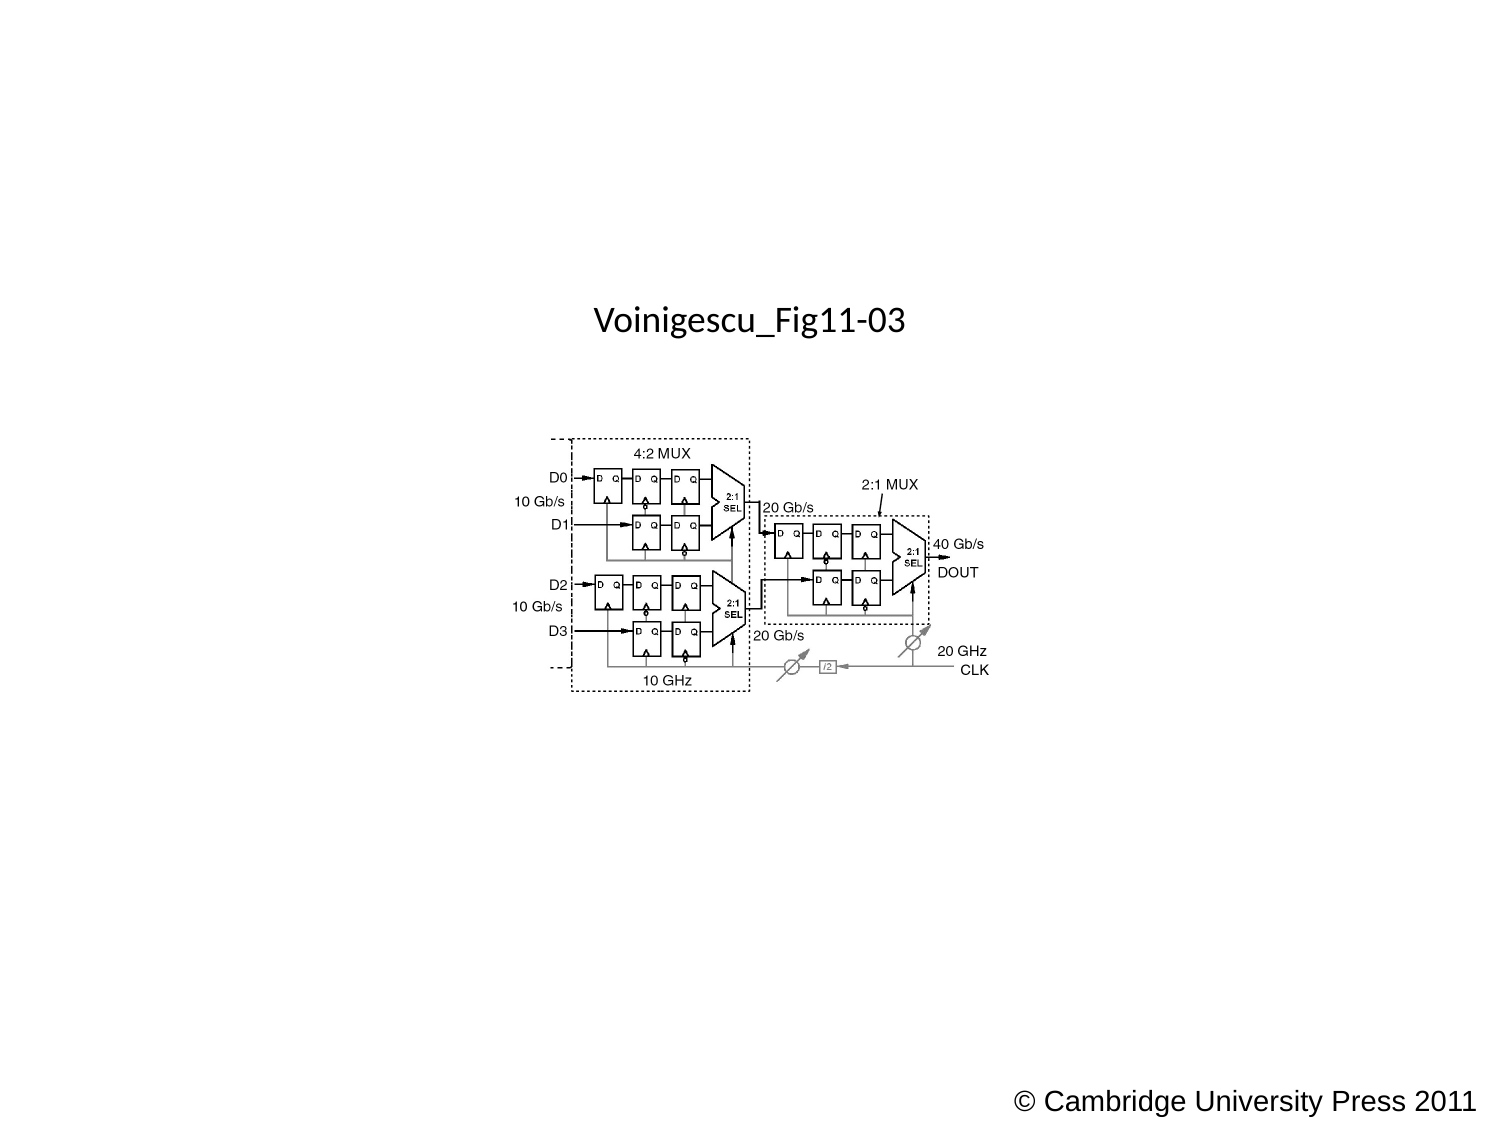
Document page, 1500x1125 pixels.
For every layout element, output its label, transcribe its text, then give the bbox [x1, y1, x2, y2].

text_box © Cambridge University Press 2011 [907, 1074, 1493, 1125]
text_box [511, 287, 989, 692]
